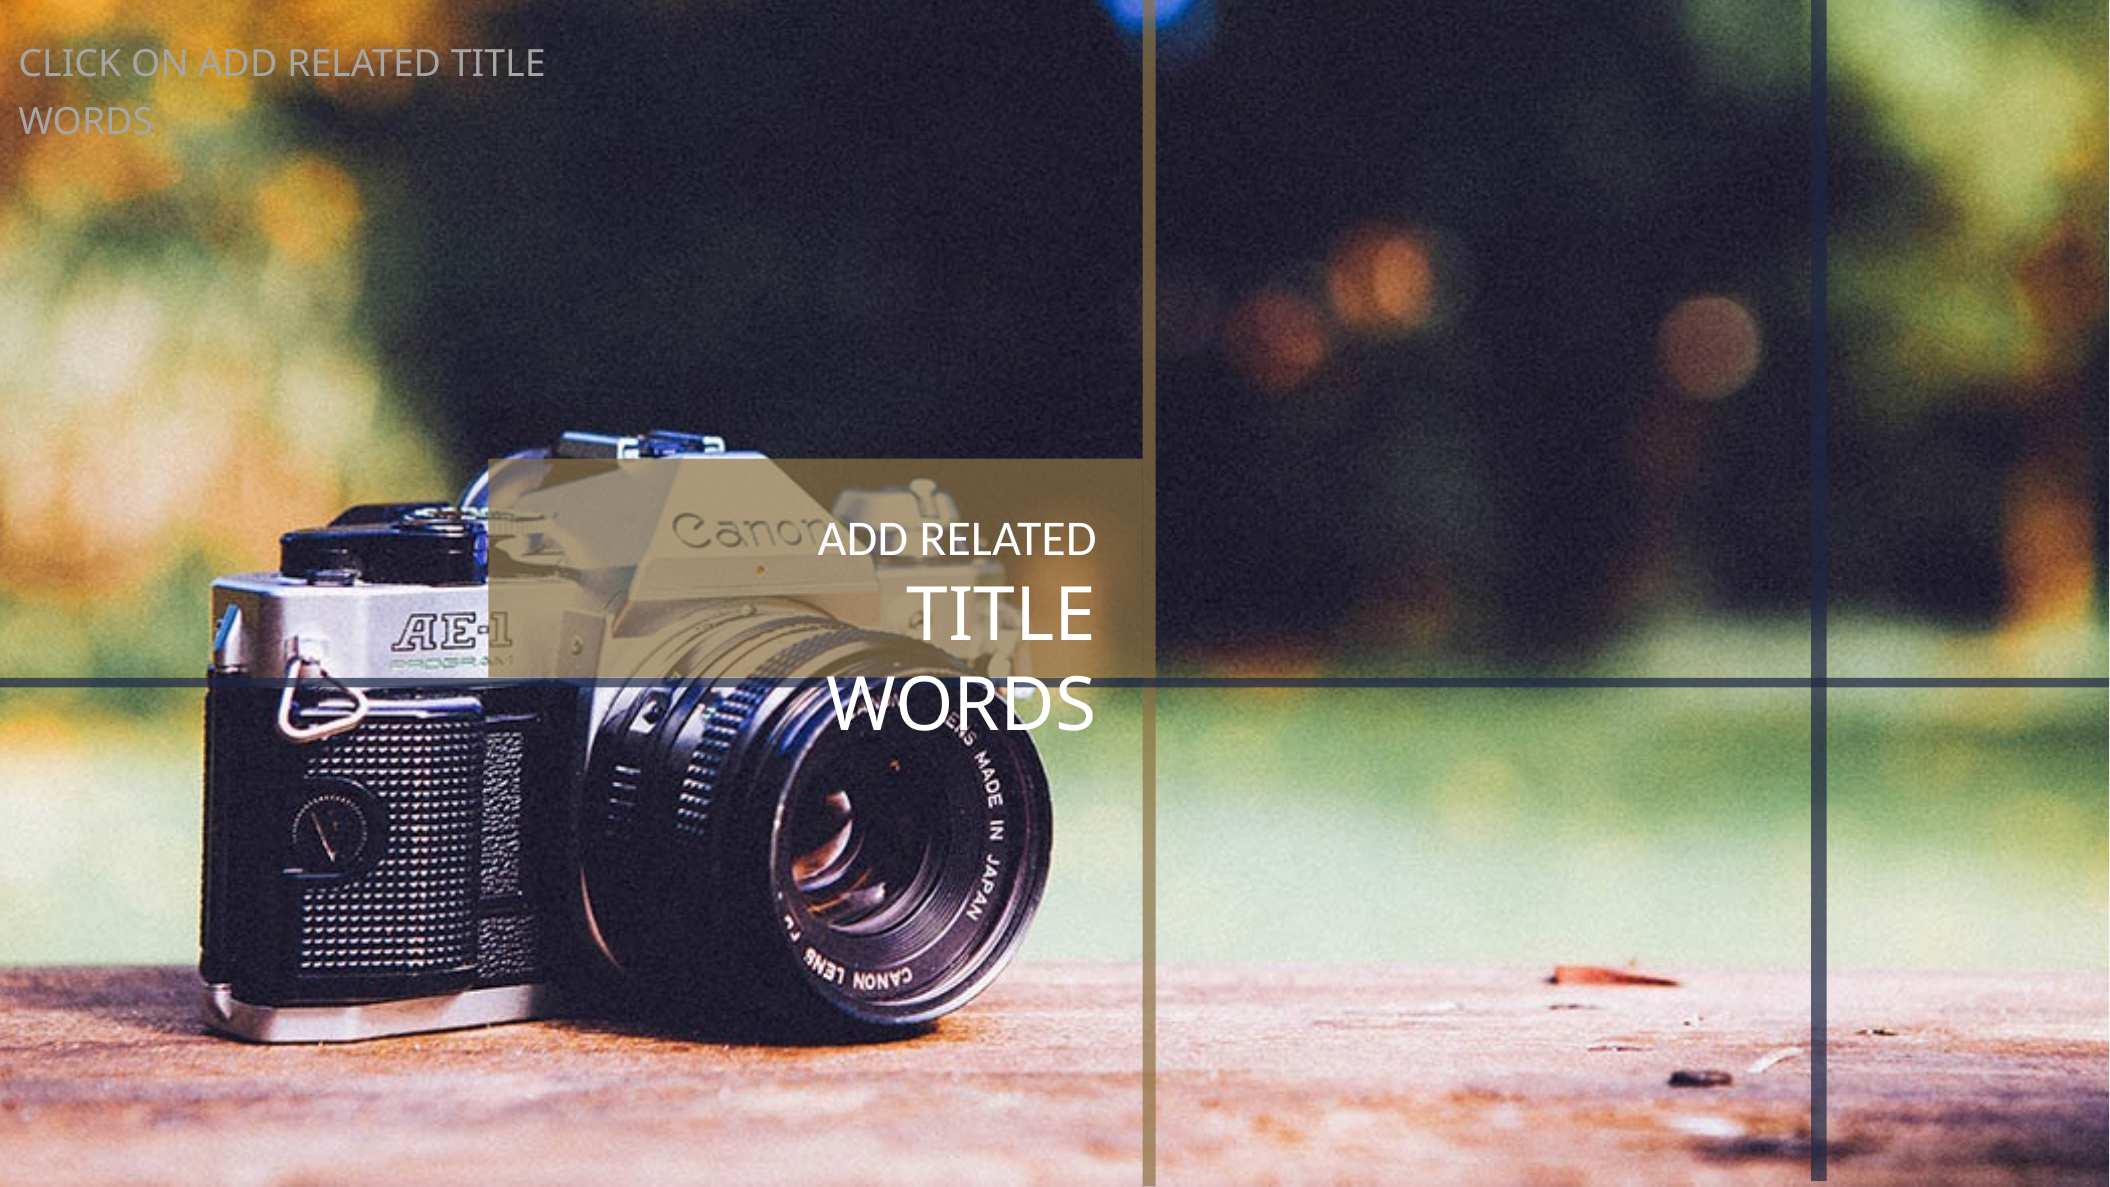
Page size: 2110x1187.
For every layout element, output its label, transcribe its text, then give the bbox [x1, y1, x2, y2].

text_box [1811, 0, 1827, 677]
text_box [0, 688, 1142, 1187]
text_box [1827, 0, 2110, 677]
text_box [1811, 688, 1827, 1182]
text_box [0, 0, 1142, 677]
text_box ADD RELATED TITLE WORDS [674, 498, 1112, 753]
text_box [1156, 0, 1811, 677]
text_box [1142, 0, 1156, 677]
text_box CLICK ON ADD RELATED TITLE WORDS [3, 18, 595, 150]
text_box [0, 677, 674, 688]
text_box [1156, 688, 2110, 1187]
text_box [488, 458, 1143, 678]
text_box [1112, 677, 2110, 688]
text_box [1142, 688, 1156, 1187]
